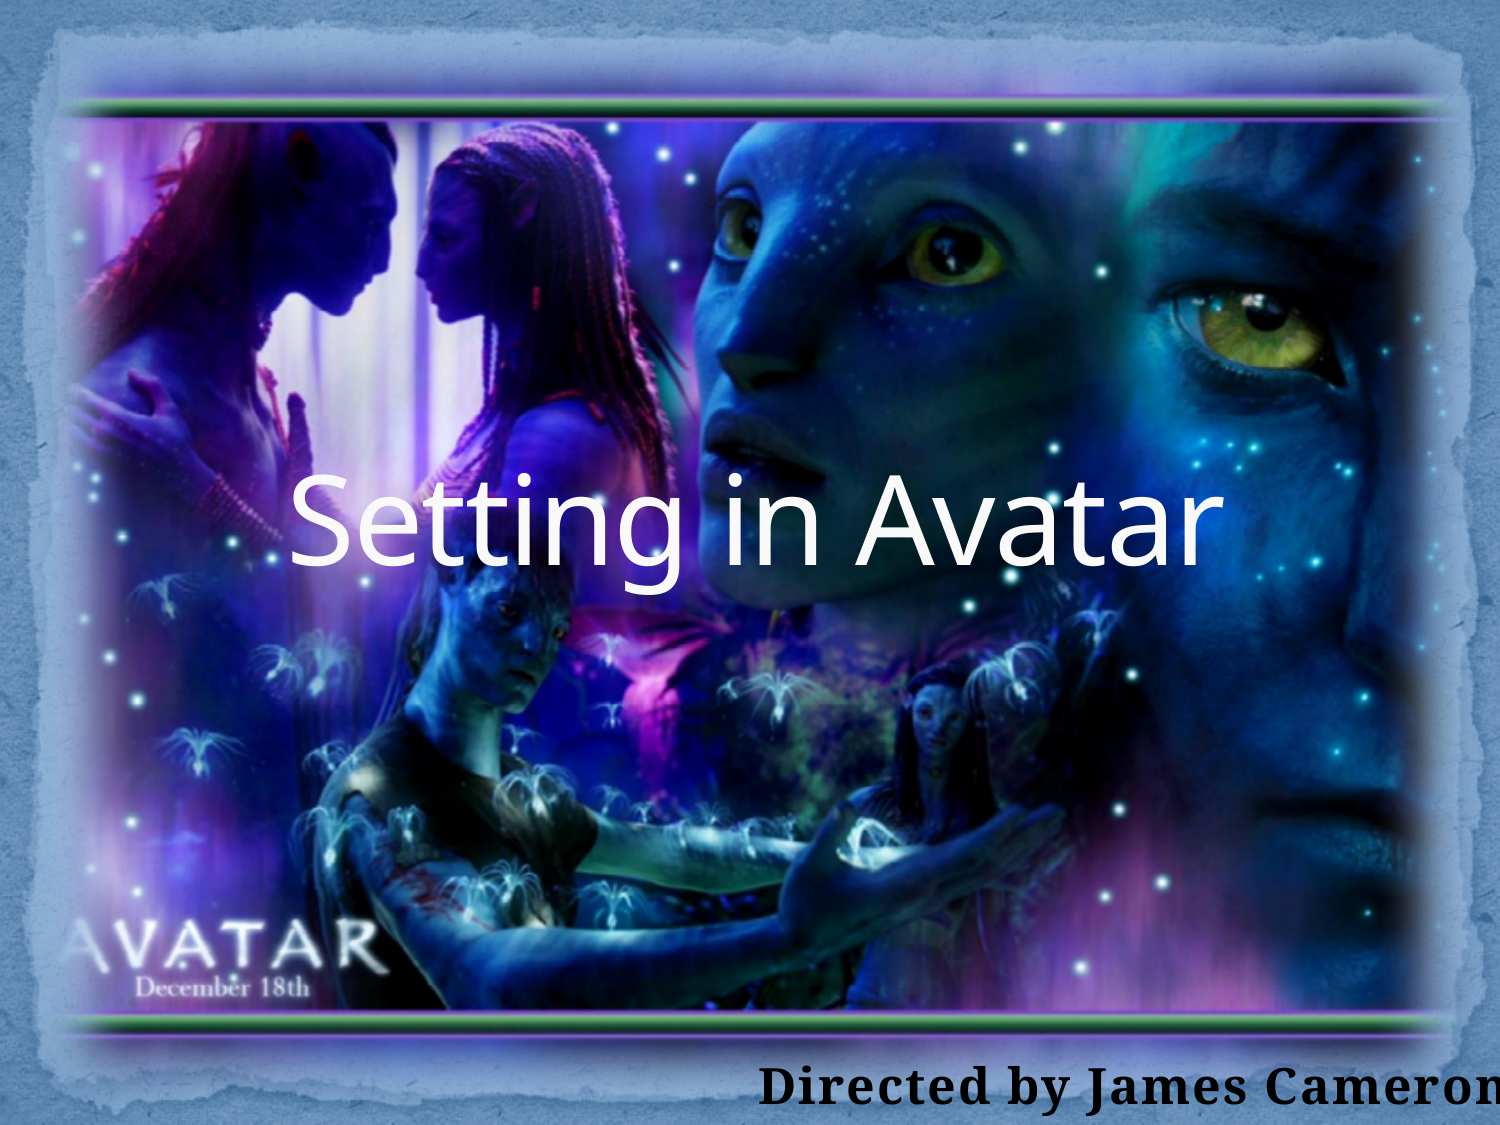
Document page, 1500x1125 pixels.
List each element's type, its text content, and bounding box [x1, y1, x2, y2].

picture [43, 32, 1471, 1103]
subtitle Directed by James Cameron [690, 1046, 1500, 1125]
